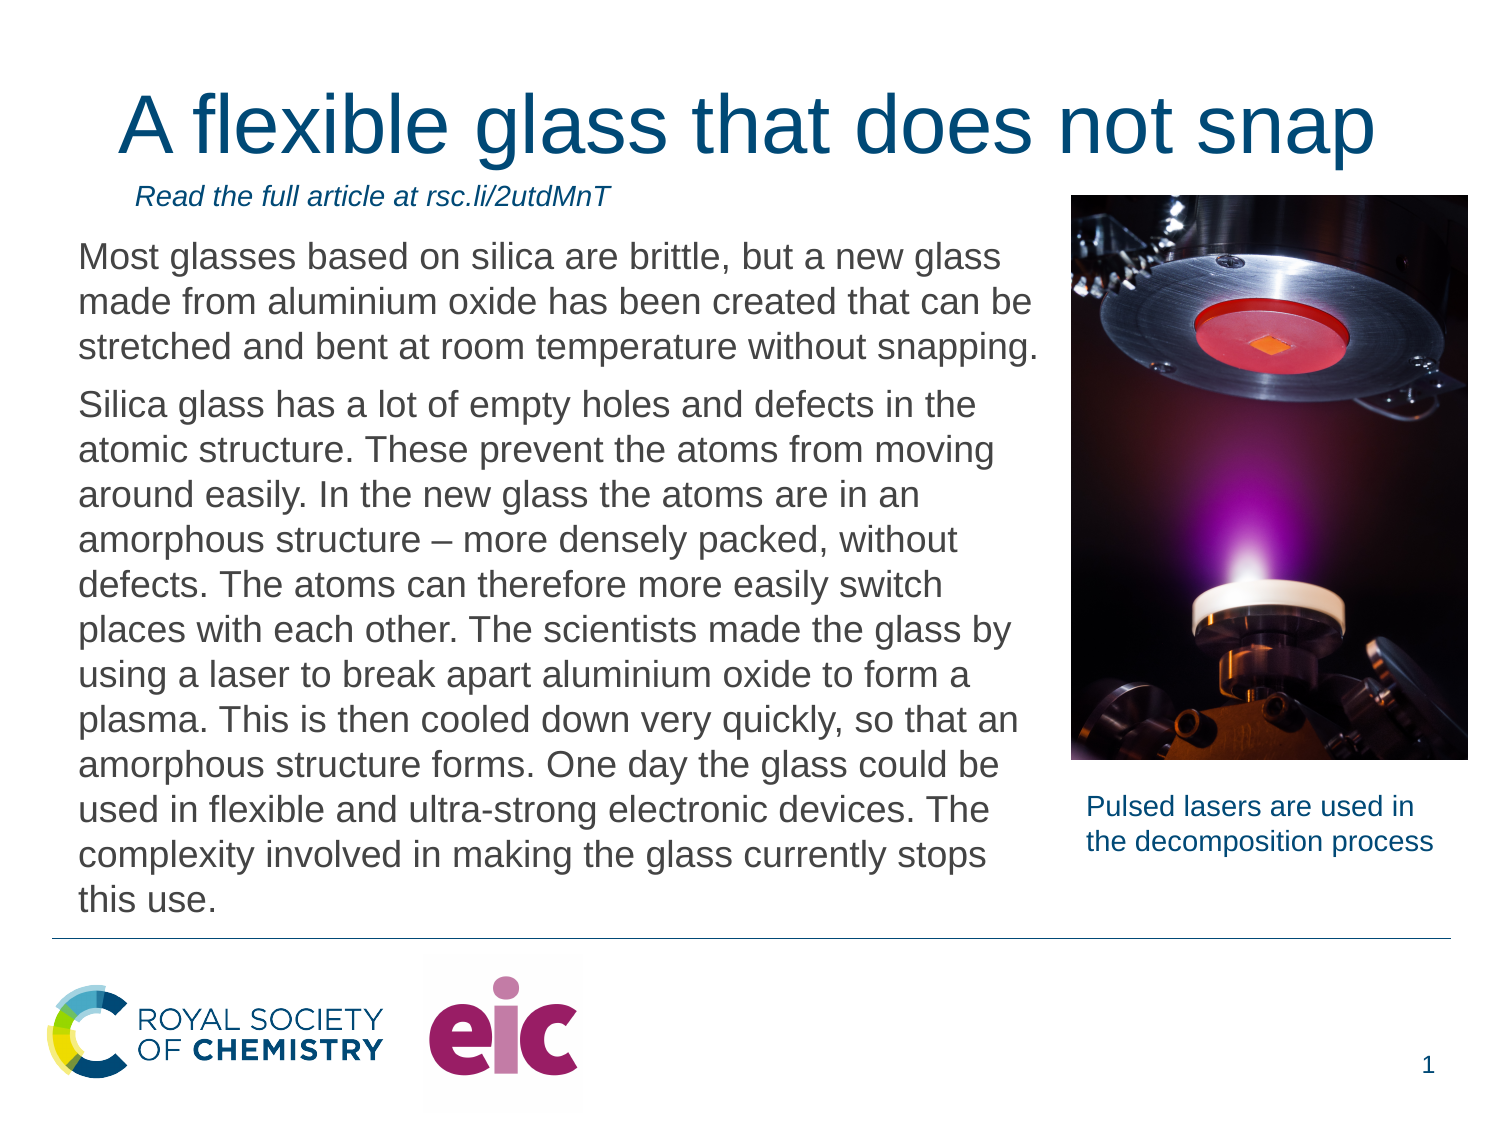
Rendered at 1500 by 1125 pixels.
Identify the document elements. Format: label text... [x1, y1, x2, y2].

text_box Most glasses based on silica are brittle, but a new glass made from aluminium oxide has been created that can be stretched and bent at room temperature without snapping. Silica glass has a lot of empty holes and defects in the atomic structure. These prevent the atoms from moving around easily. In the new glass the atoms are in an amorphous structure – more densely packed, without defects. The atoms can therefore more easily switch places with each other. The scientists made the glass by using a laser to break apart aluminium oxide to form a plasma. This is then cooled down very quickly, so that an amorphous structure forms. One day the glass could be used in flexible and ultra-strong electronic devices. The complexity involved in making the glass currently stops this use. [63, 224, 1060, 923]
picture [0, 938, 583, 1125]
slide_number 1 [1113, 1033, 1451, 1094]
title A flexible glass that does not snap [103, 17, 1397, 235]
text_box Read the full article at rsc.li/2utdMnT [119, 170, 1267, 220]
picture [1071, 195, 1468, 760]
text_box Pulsed lasers are used in the decomposition process [1071, 780, 1468, 865]
